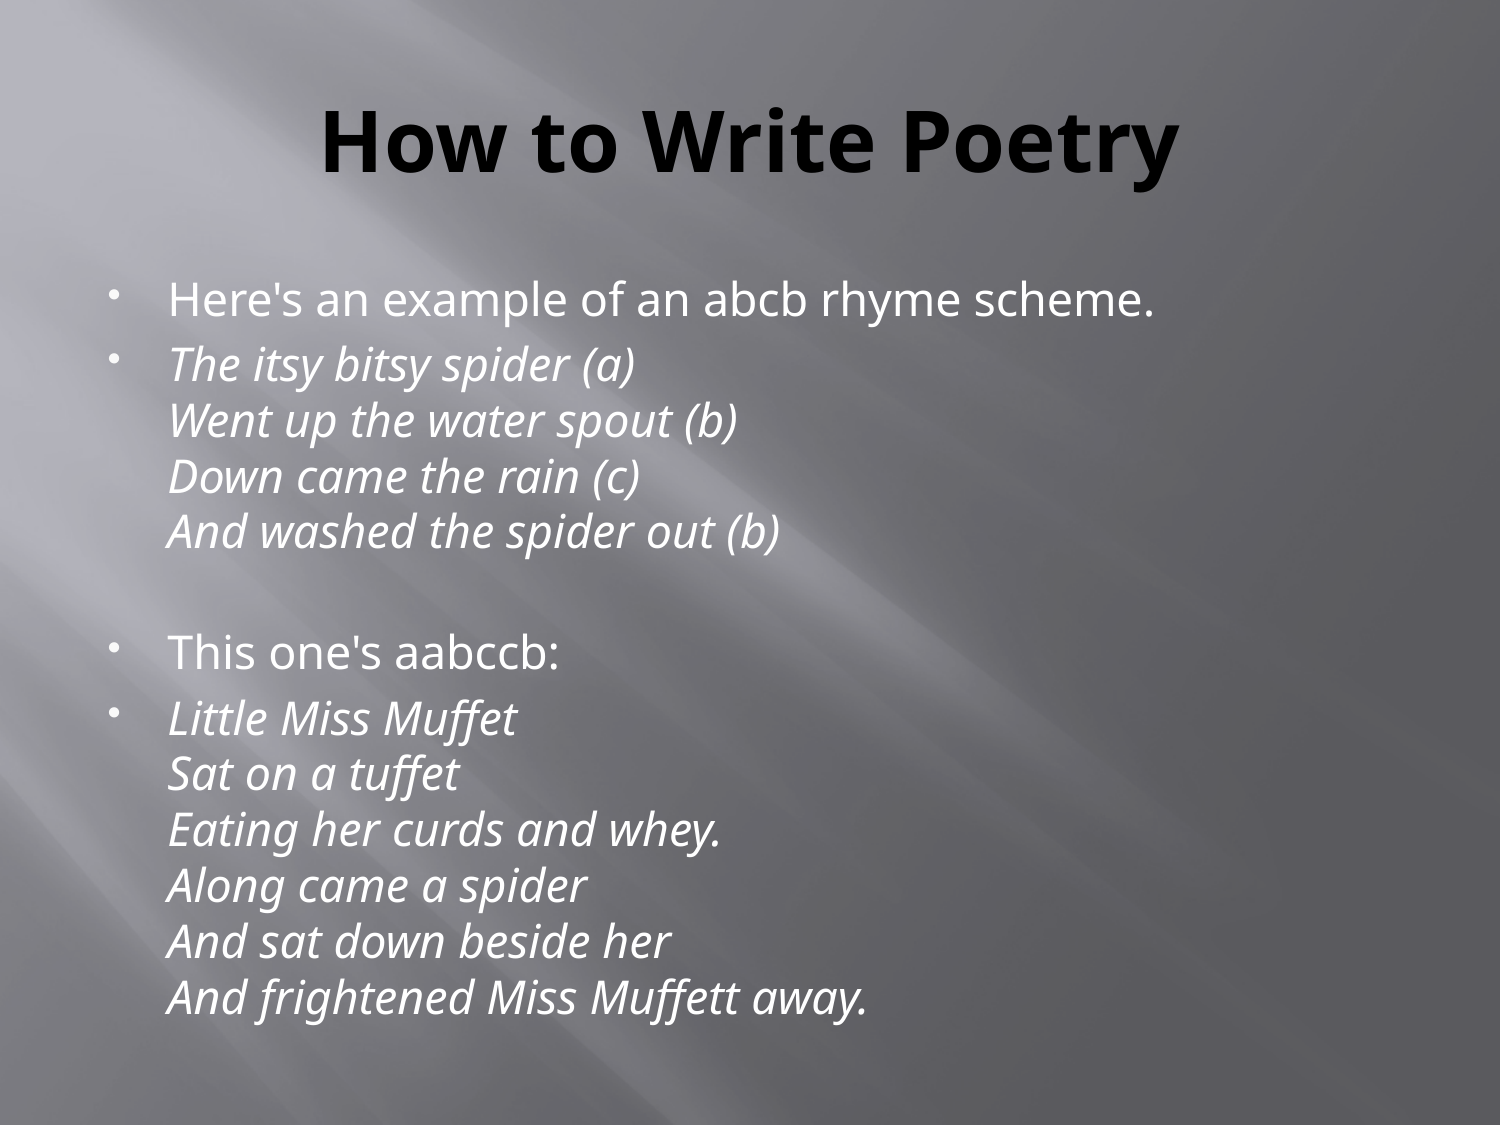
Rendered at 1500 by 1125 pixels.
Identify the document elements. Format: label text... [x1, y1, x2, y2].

list Here's an example of an abcb rhyme scheme. The itsy bitsy spider (a) Went up the water spout (b) Down came the rain (c) And washed the spider out (b) This one's aabccb: Little Miss Muffet Sat on a tuffet Eating her curds and whey. Along came a spider And sat down beside her And frightened Miss Muffett away. [75, 262, 1425, 1035]
title How to Write Poetry [75, 45, 1425, 233]
